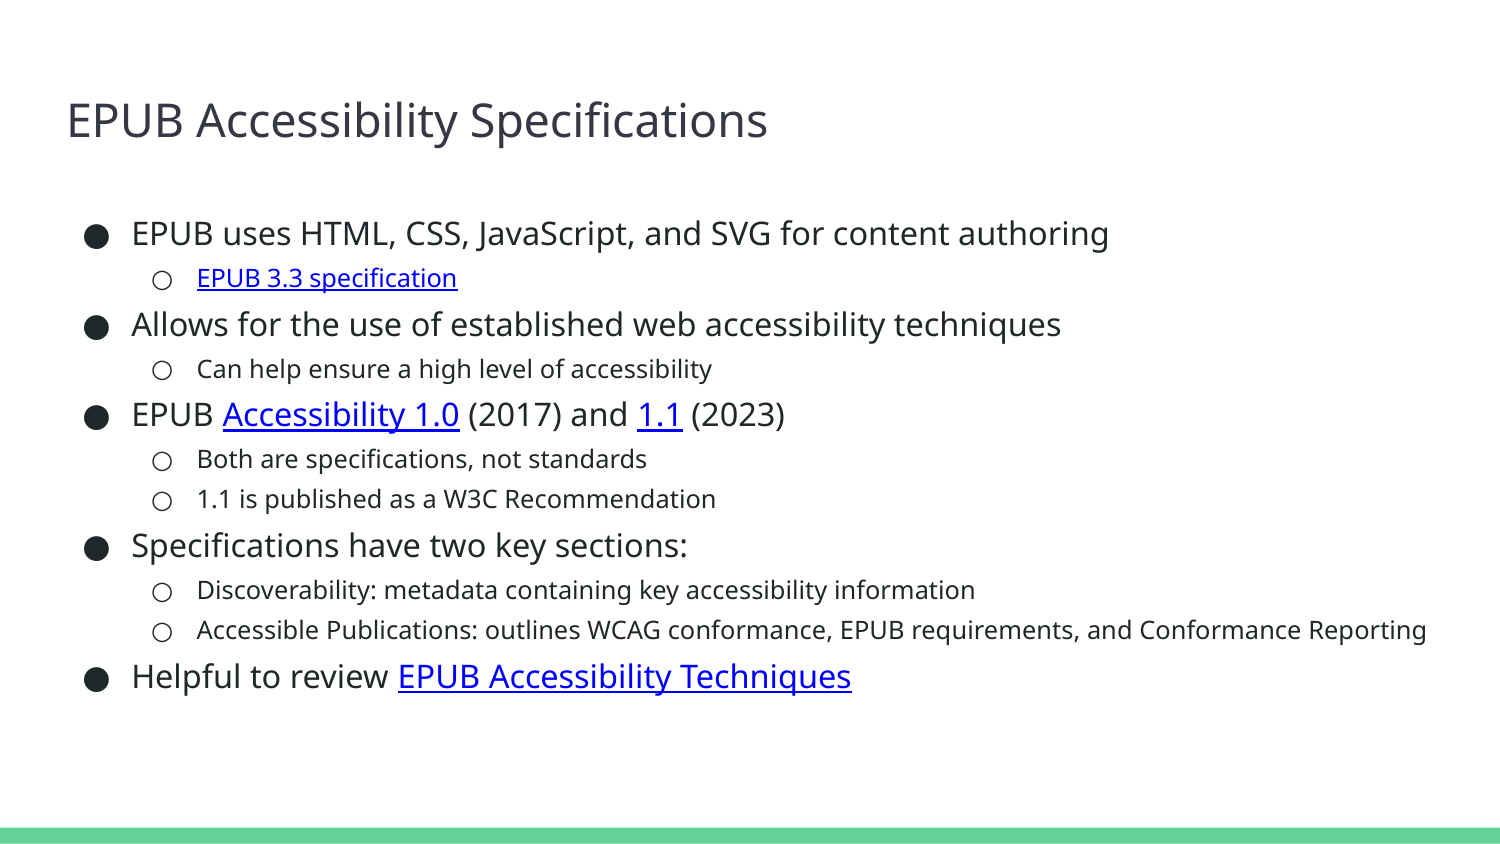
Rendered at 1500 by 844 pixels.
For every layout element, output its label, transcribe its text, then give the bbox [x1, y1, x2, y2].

title EPUB Accessibility Specifications [51, 72, 1449, 167]
list EPUB uses HTML, CSS, JavaScript, and SVG for content authoring EPUB 3.3 specification Allows for the use of established web accessibility techniques Can help ensure a high level of accessibility EPUB Accessibility 1.0 (2017) and 1.1 (2023) Both are specifications, not standards 1.1 is published as a W3C Recommendation Specifications have two key sections: Discoverability: metadata containing key accessibility information Accessible Publications: outlines WCAG conformance, EPUB requirements, and Conformance Reporting Helpful to review EPUB Accessibility Techniques [51, 189, 1449, 750]
